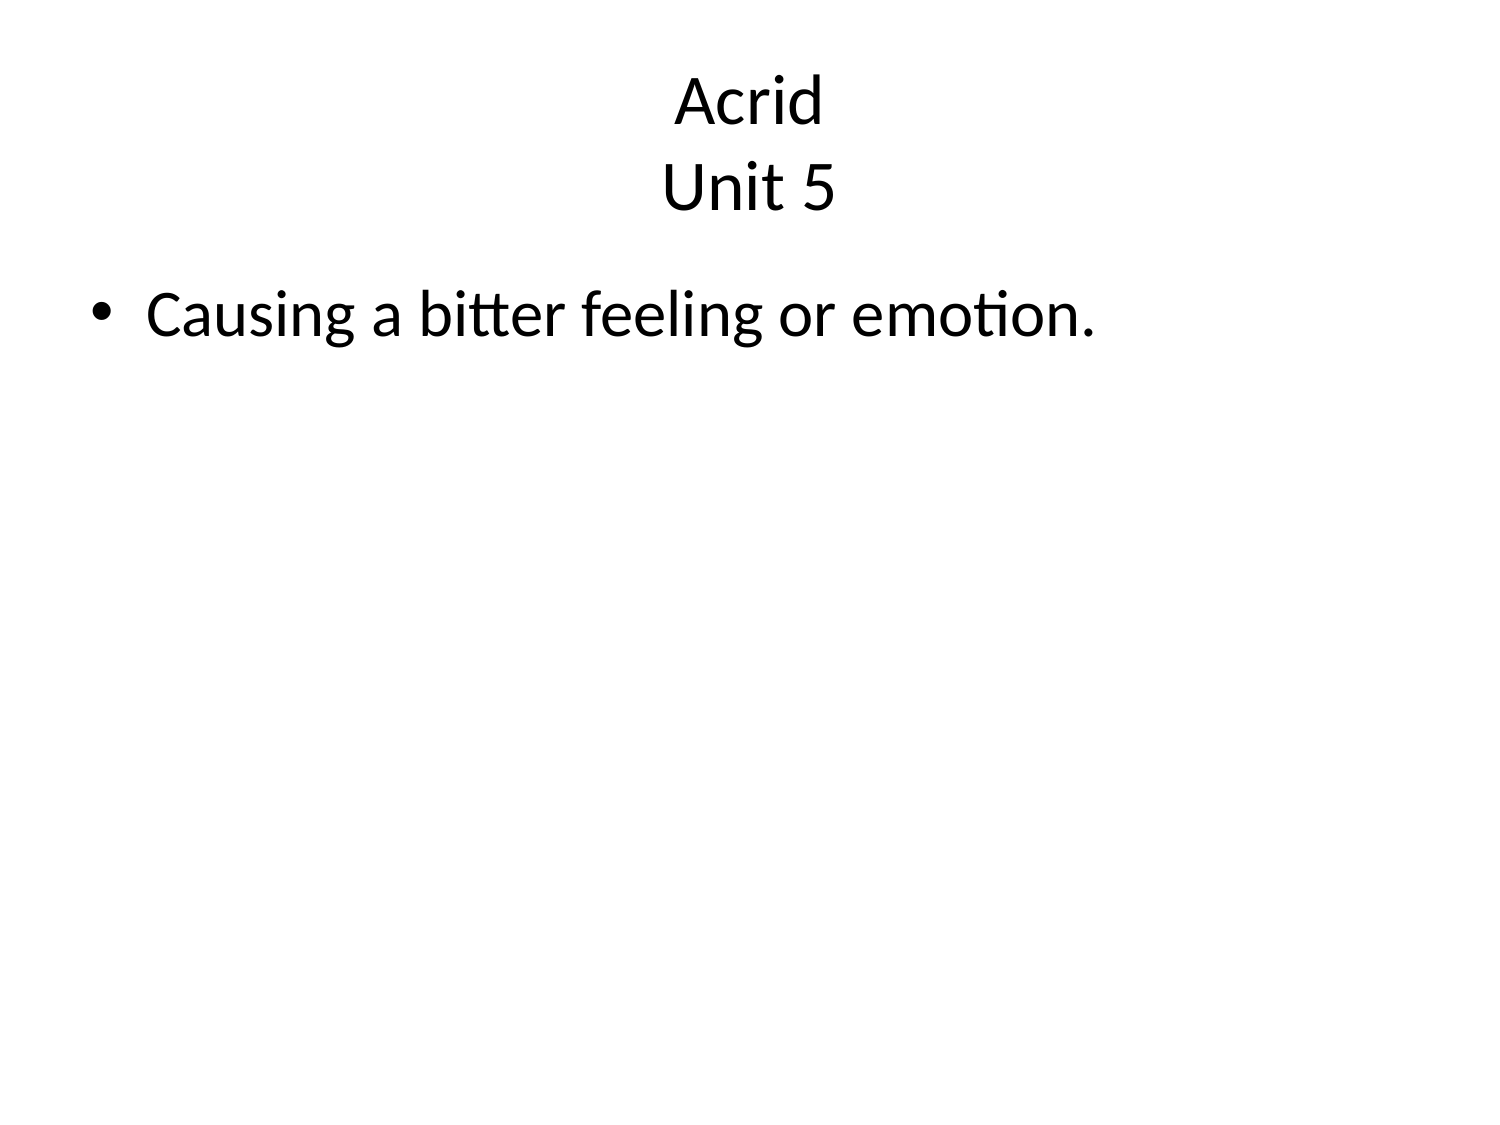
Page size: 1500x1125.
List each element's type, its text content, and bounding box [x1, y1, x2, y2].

title Acrid Unit 5 [75, 45, 1425, 233]
list Causing a bitter feeling or emotion. [75, 262, 1425, 1005]
